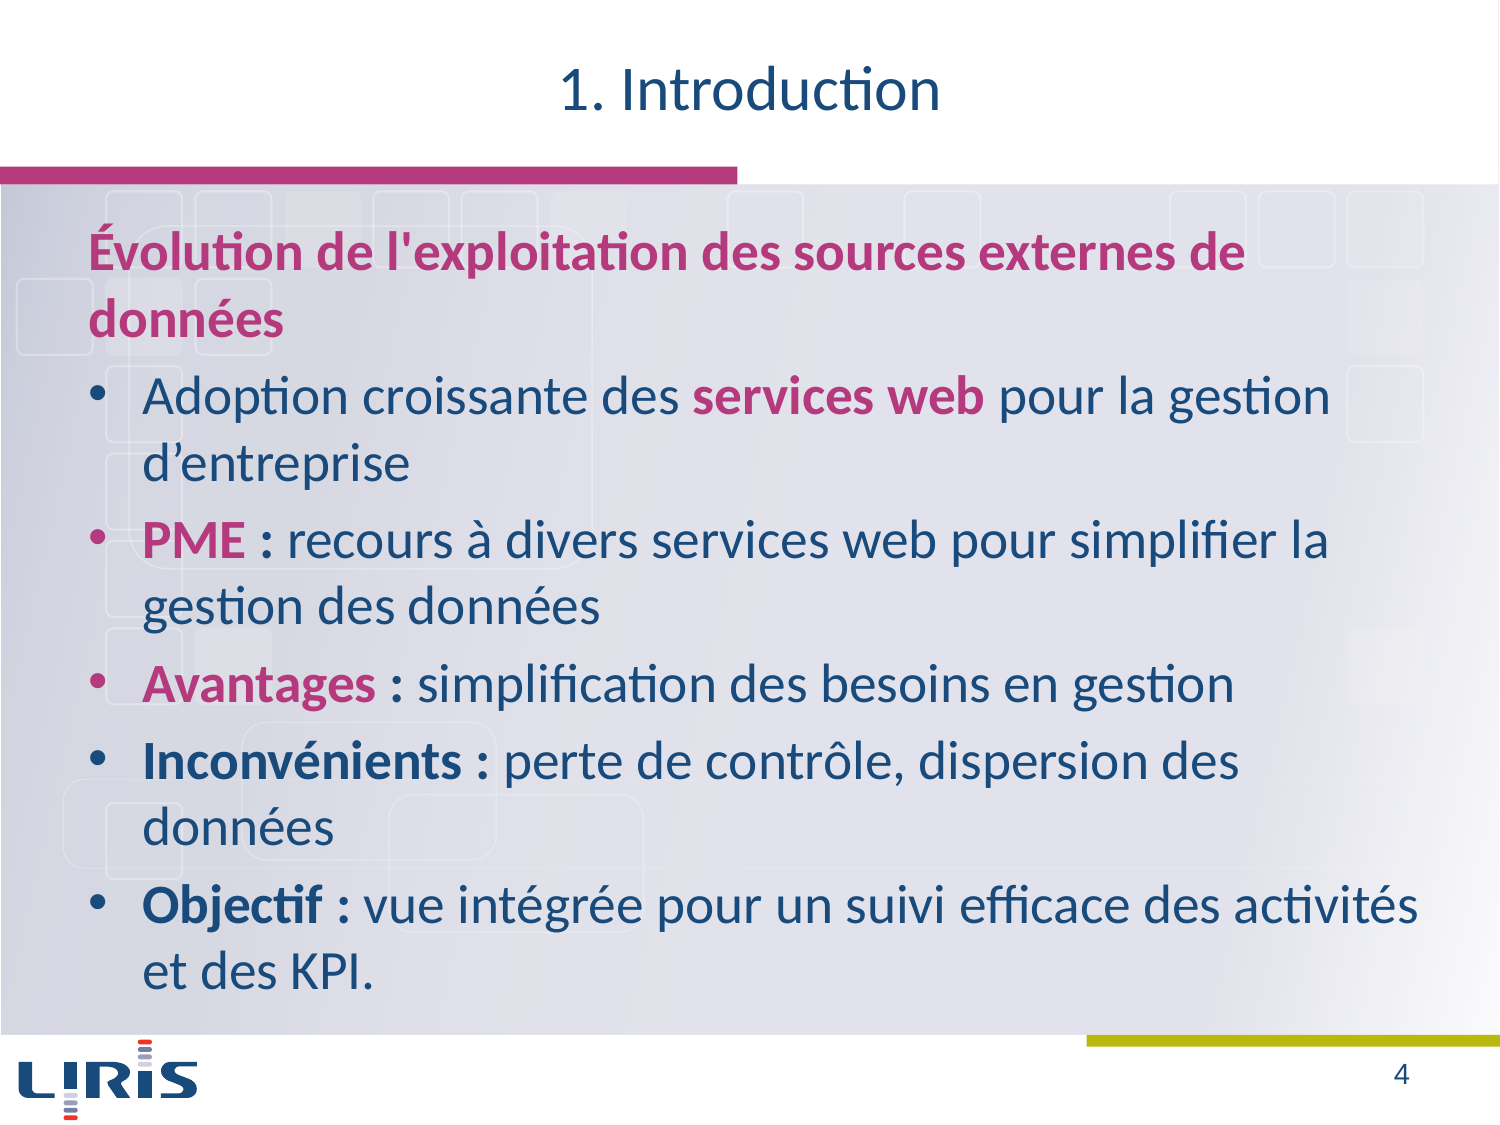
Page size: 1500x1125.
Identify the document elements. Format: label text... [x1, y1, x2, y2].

title 1. Introduction [75, 38, 1425, 132]
slide_number 4 [1230, 1042, 1425, 1103]
picture [1, 185, 1499, 1034]
list Évolution de l'exploitation des sources externes de données Adoption croissante des services web pour la gestion d’entreprise PME : recours à divers services web pour simplifier la gestion des données Avantages : simplification des besoins en gestion Inconvénients : perte de contrôle, dispersion des données Objectif : vue intégrée pour un suivi efficace des activités et des KPI. [73, 208, 1452, 1012]
